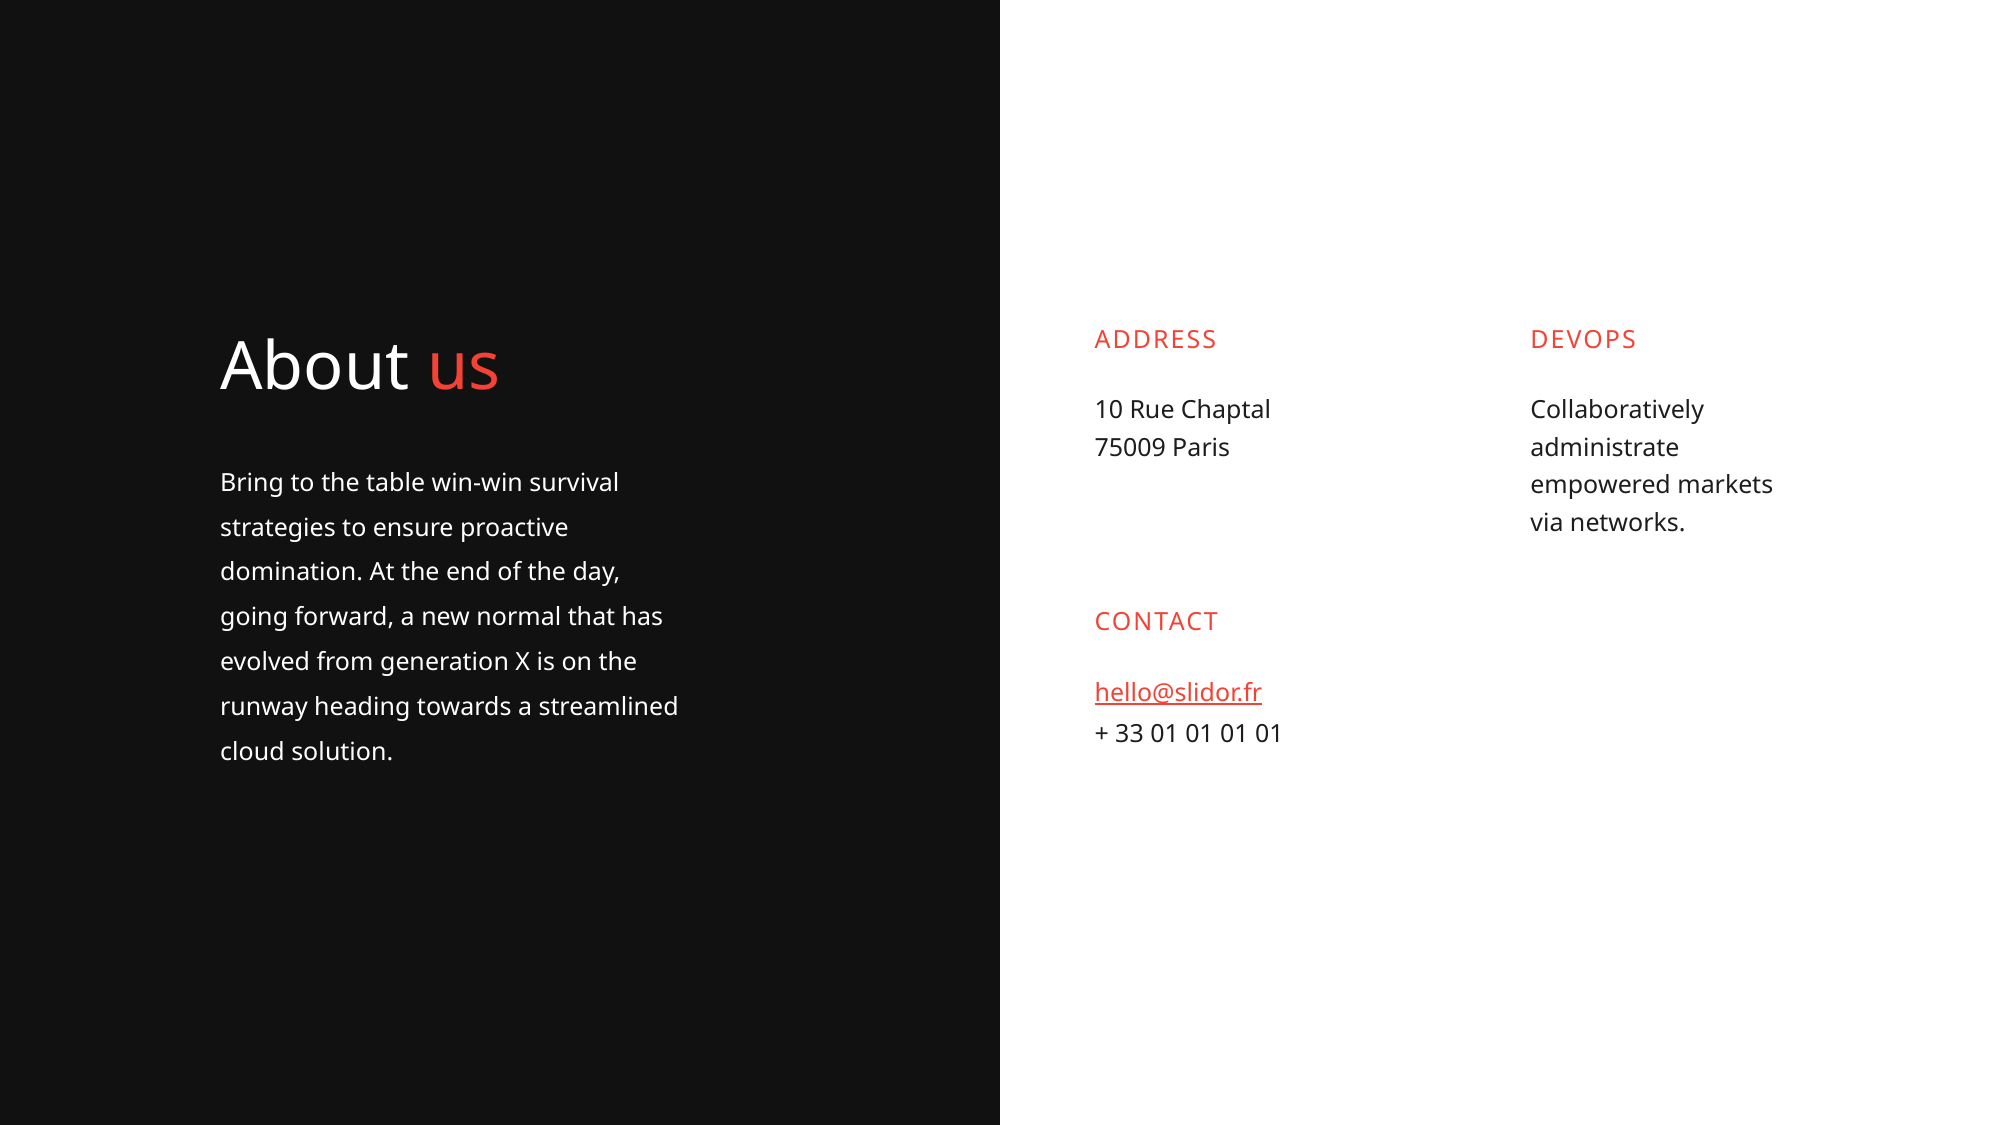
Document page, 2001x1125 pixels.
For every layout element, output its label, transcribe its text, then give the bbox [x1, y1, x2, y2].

text_box CONTACT [1094, 599, 1392, 636]
text_box ADDRESS [1094, 317, 1392, 354]
text_box [0, 0, 1001, 1125]
text_box 10 Rue Chaptal 75009 Paris [1094, 386, 1392, 462]
text_box Collaboratively administrate empowered markets via networks. [1530, 386, 1828, 536]
text_box Bring to the table win-win survival strategies to ensure proactive domination. At the end of the day, going forward, a new normal that has evolved from generation X is on the runway heading towards a streamlined cloud solution. [220, 451, 682, 766]
text_box hello@slidor.fr + 33 01 01 01 01 [1094, 667, 1392, 748]
text_box About us [220, 314, 682, 403]
text_box DEVOPS [1530, 317, 1828, 354]
